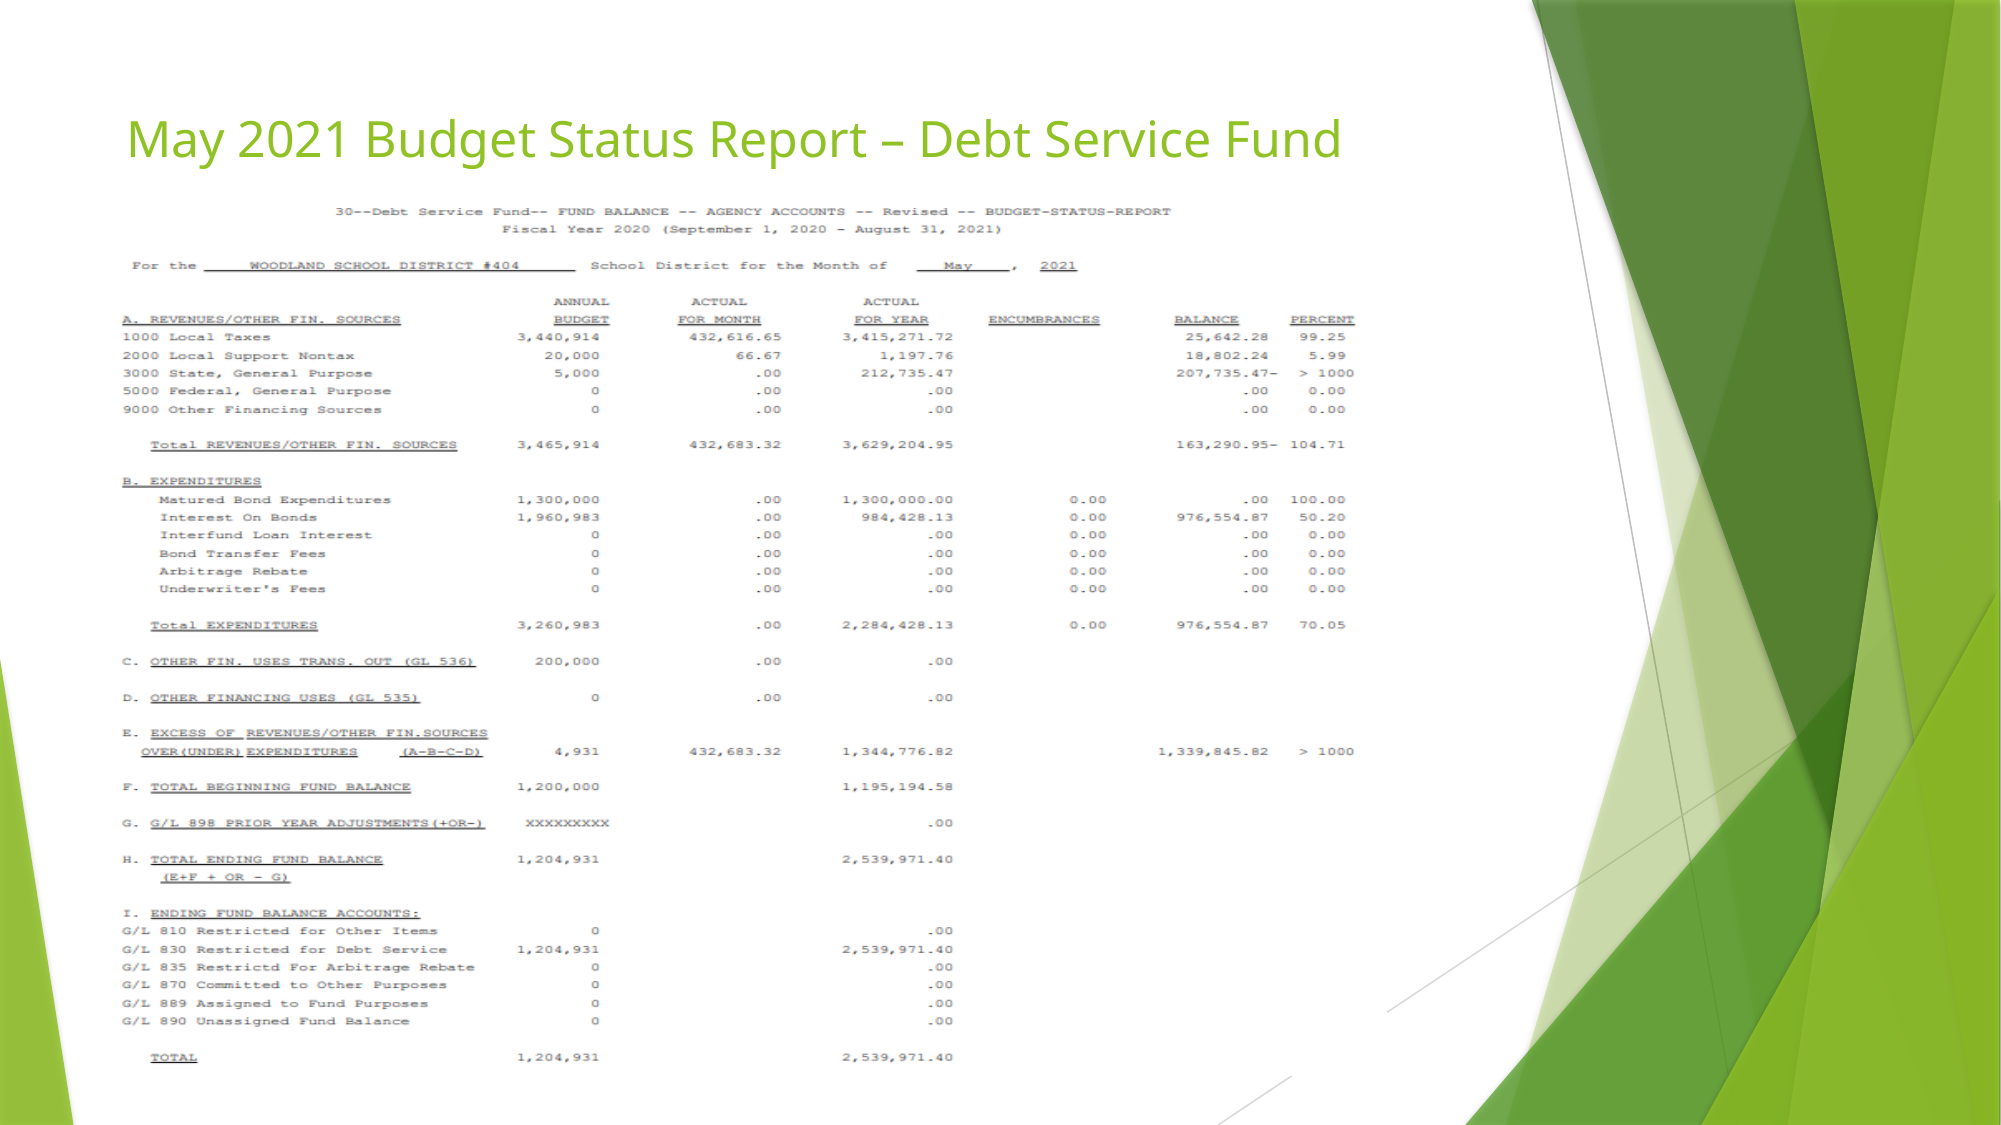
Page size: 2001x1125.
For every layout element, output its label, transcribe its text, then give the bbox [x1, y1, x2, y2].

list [110, 208, 1388, 1077]
title May 2021 Budget Status Report – Debt Service Fund [111, 99, 1522, 186]
